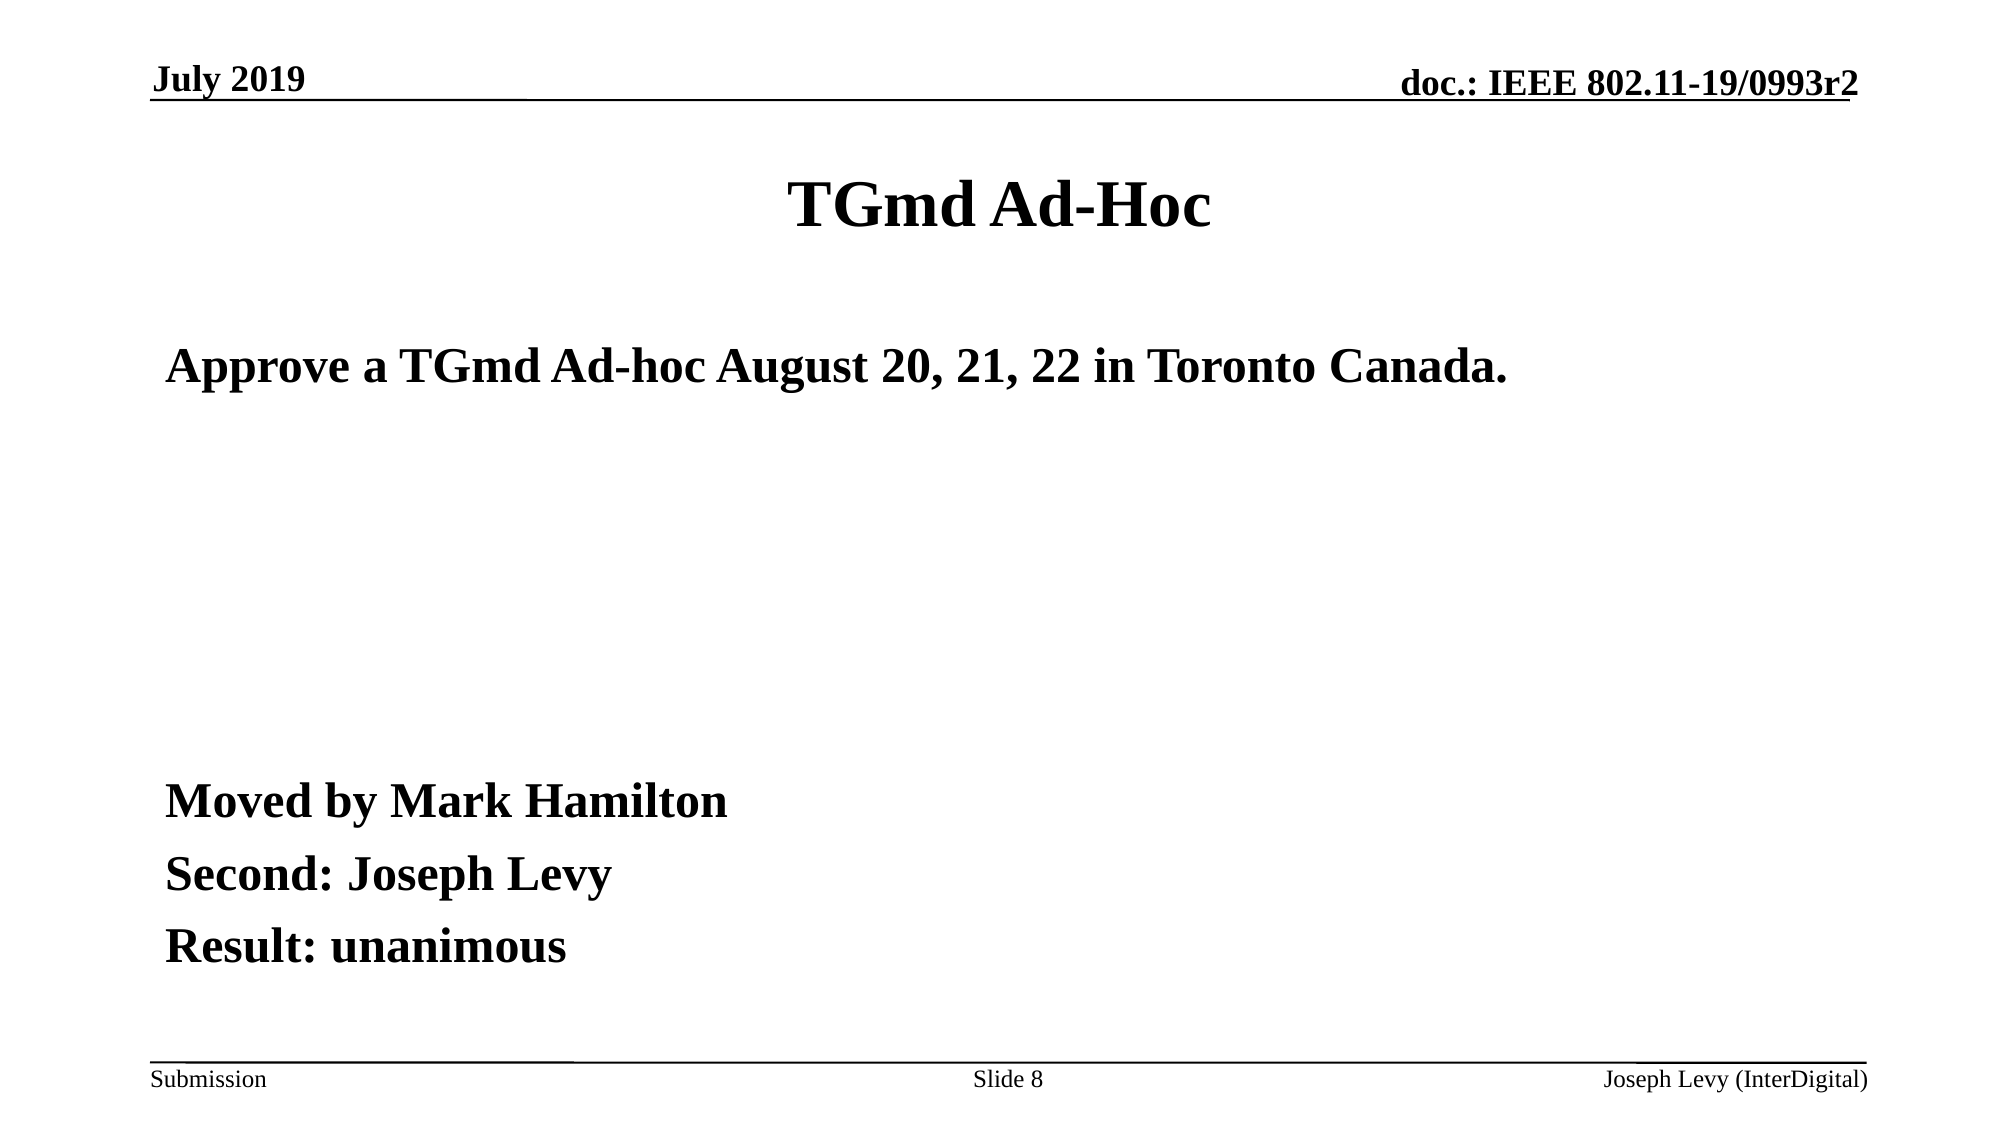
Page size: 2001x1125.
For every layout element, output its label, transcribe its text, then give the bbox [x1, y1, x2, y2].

list Approve a TGmd Ad-hoc August 20, 21, 22 in Toronto Canada. Moved by Mark Hamilton Second: Joseph Levy Result: unanimous [149, 324, 1850, 1063]
footer Joseph Levy (InterDigital) [1171, 1061, 1869, 1093]
slide_number Slide 8 [950, 1061, 1067, 1123]
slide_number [152, 54, 563, 100]
title TGmd Ad-Hoc [149, 112, 1850, 288]
